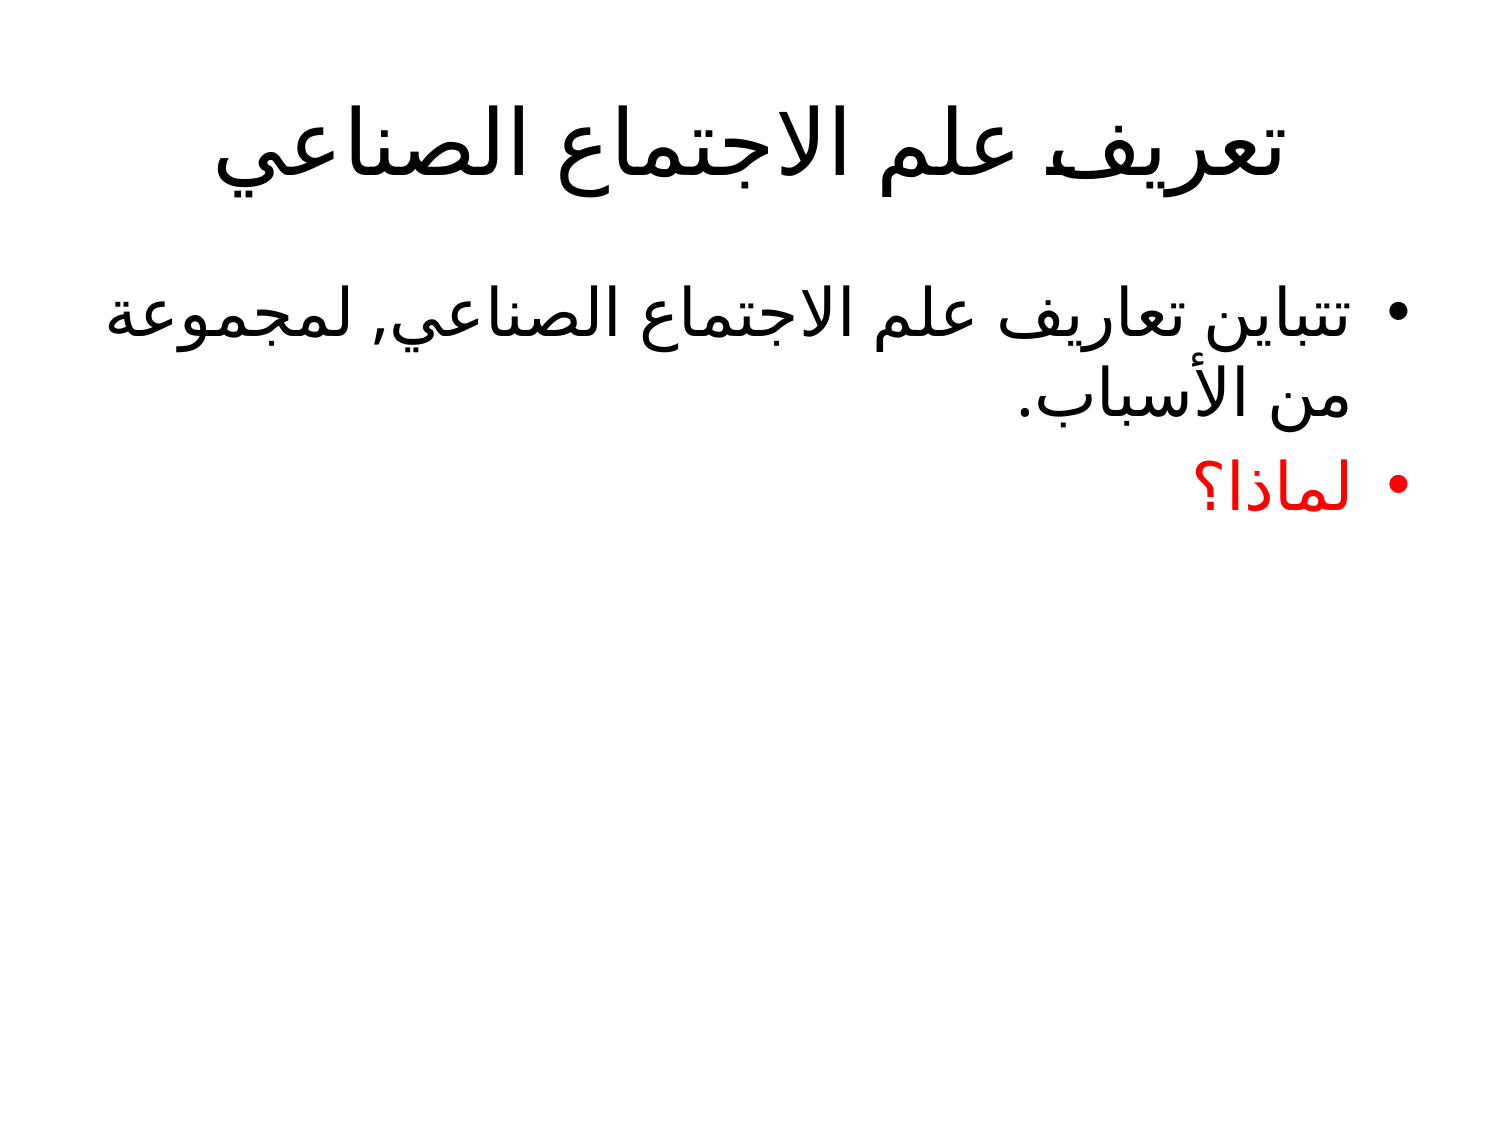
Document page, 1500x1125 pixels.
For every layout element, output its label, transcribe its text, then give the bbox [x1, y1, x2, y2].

list تتباين تعاريف علم الاجتماع الصناعي, لمجموعة من الأسباب. لماذا؟ [75, 262, 1425, 1005]
title تعريف علم الاجتماع الصناعي [75, 45, 1425, 233]
